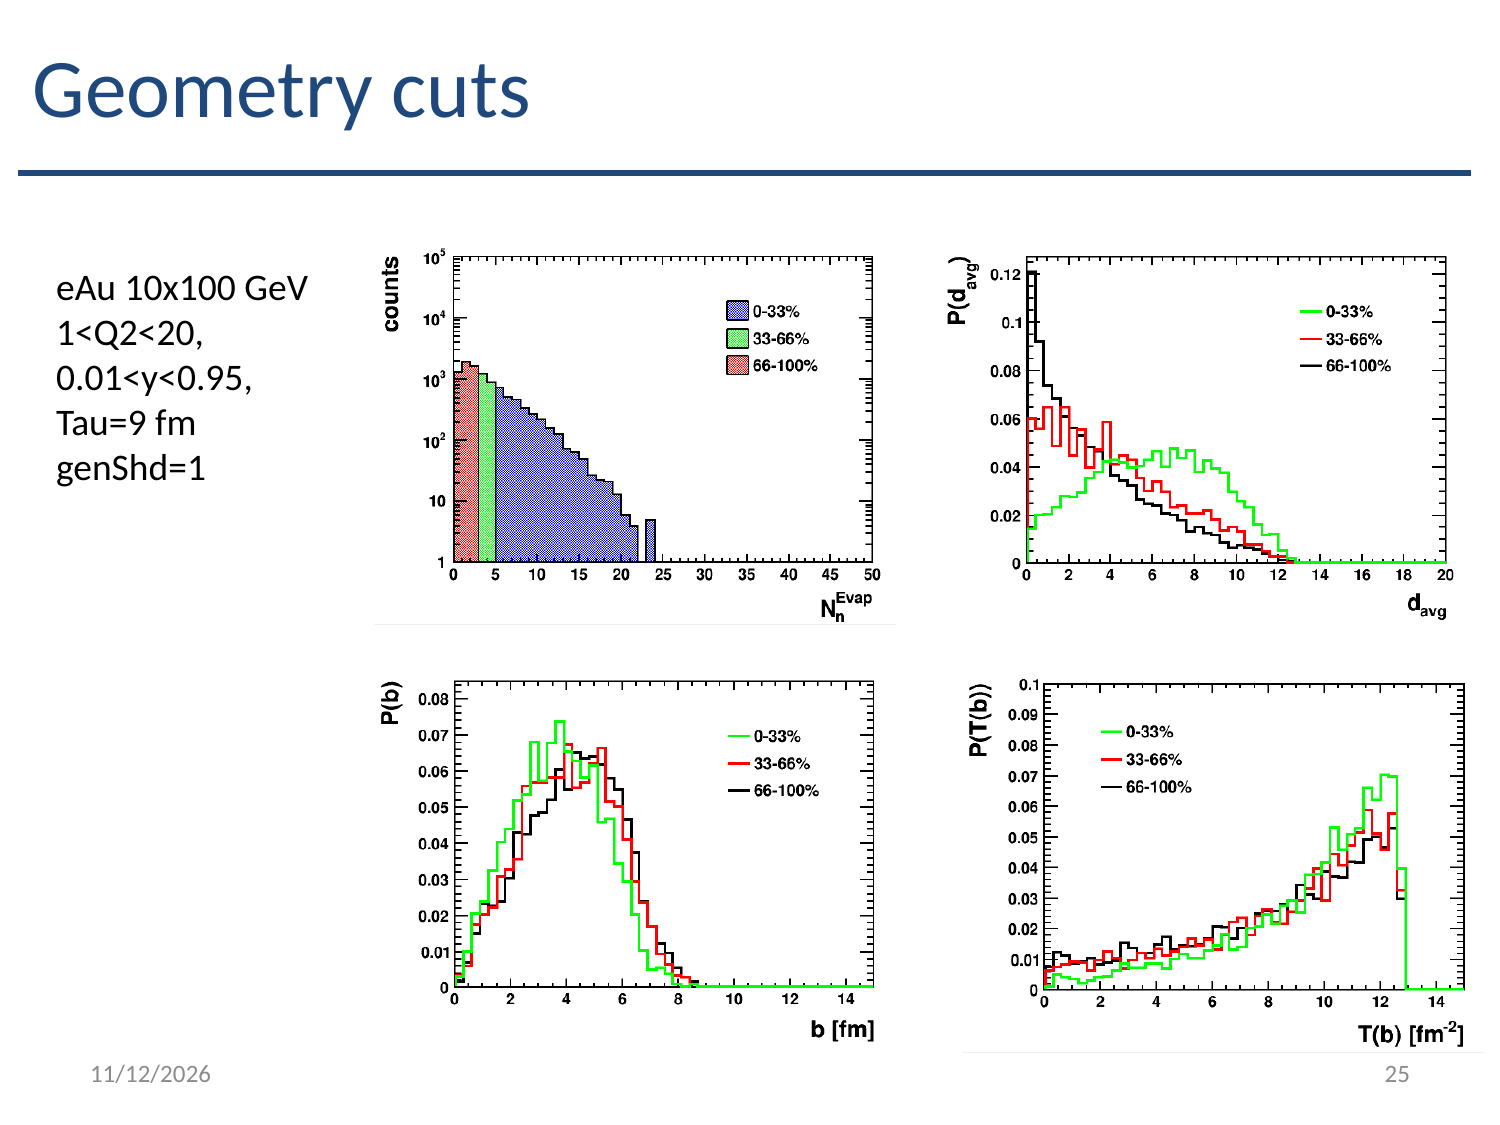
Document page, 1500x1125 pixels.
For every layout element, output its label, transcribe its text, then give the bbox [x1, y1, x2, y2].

picture [962, 662, 1485, 1054]
slide_number 25 [1074, 1061, 1425, 1103]
picture [369, 668, 898, 1048]
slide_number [75, 1042, 425, 1103]
picture [940, 239, 1471, 622]
text_box eAu 10x100 GeV 1<Q2<20, 0.01<y<0.95, Tau=9 fm genShd=1 [41, 255, 368, 496]
picture [373, 231, 896, 625]
title Geometry cuts [17, 7, 1483, 161]
